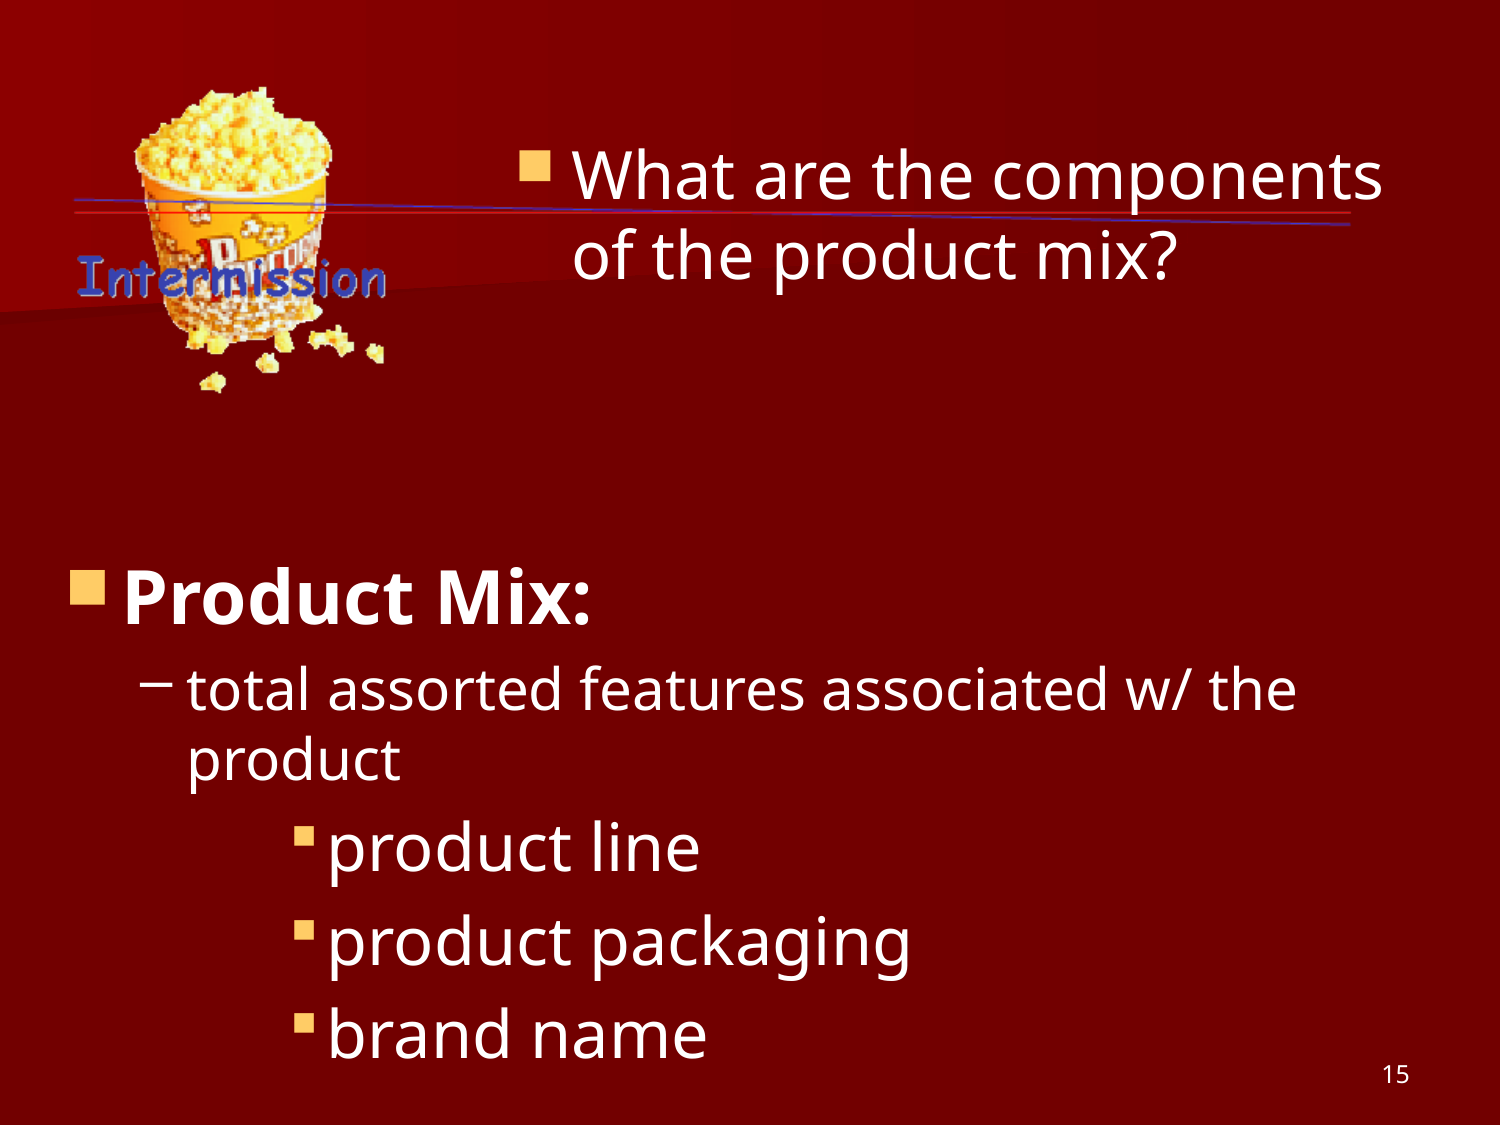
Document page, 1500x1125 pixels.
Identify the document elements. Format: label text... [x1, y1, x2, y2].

slide_number 15 [1074, 1024, 1426, 1101]
list Product Mix: total assorted features associated w/ the product product line product packaging brand name [49, 437, 1476, 970]
picture [62, 74, 1352, 451]
text_box What are the components of the product mix? [1356, 125, 1438, 388]
